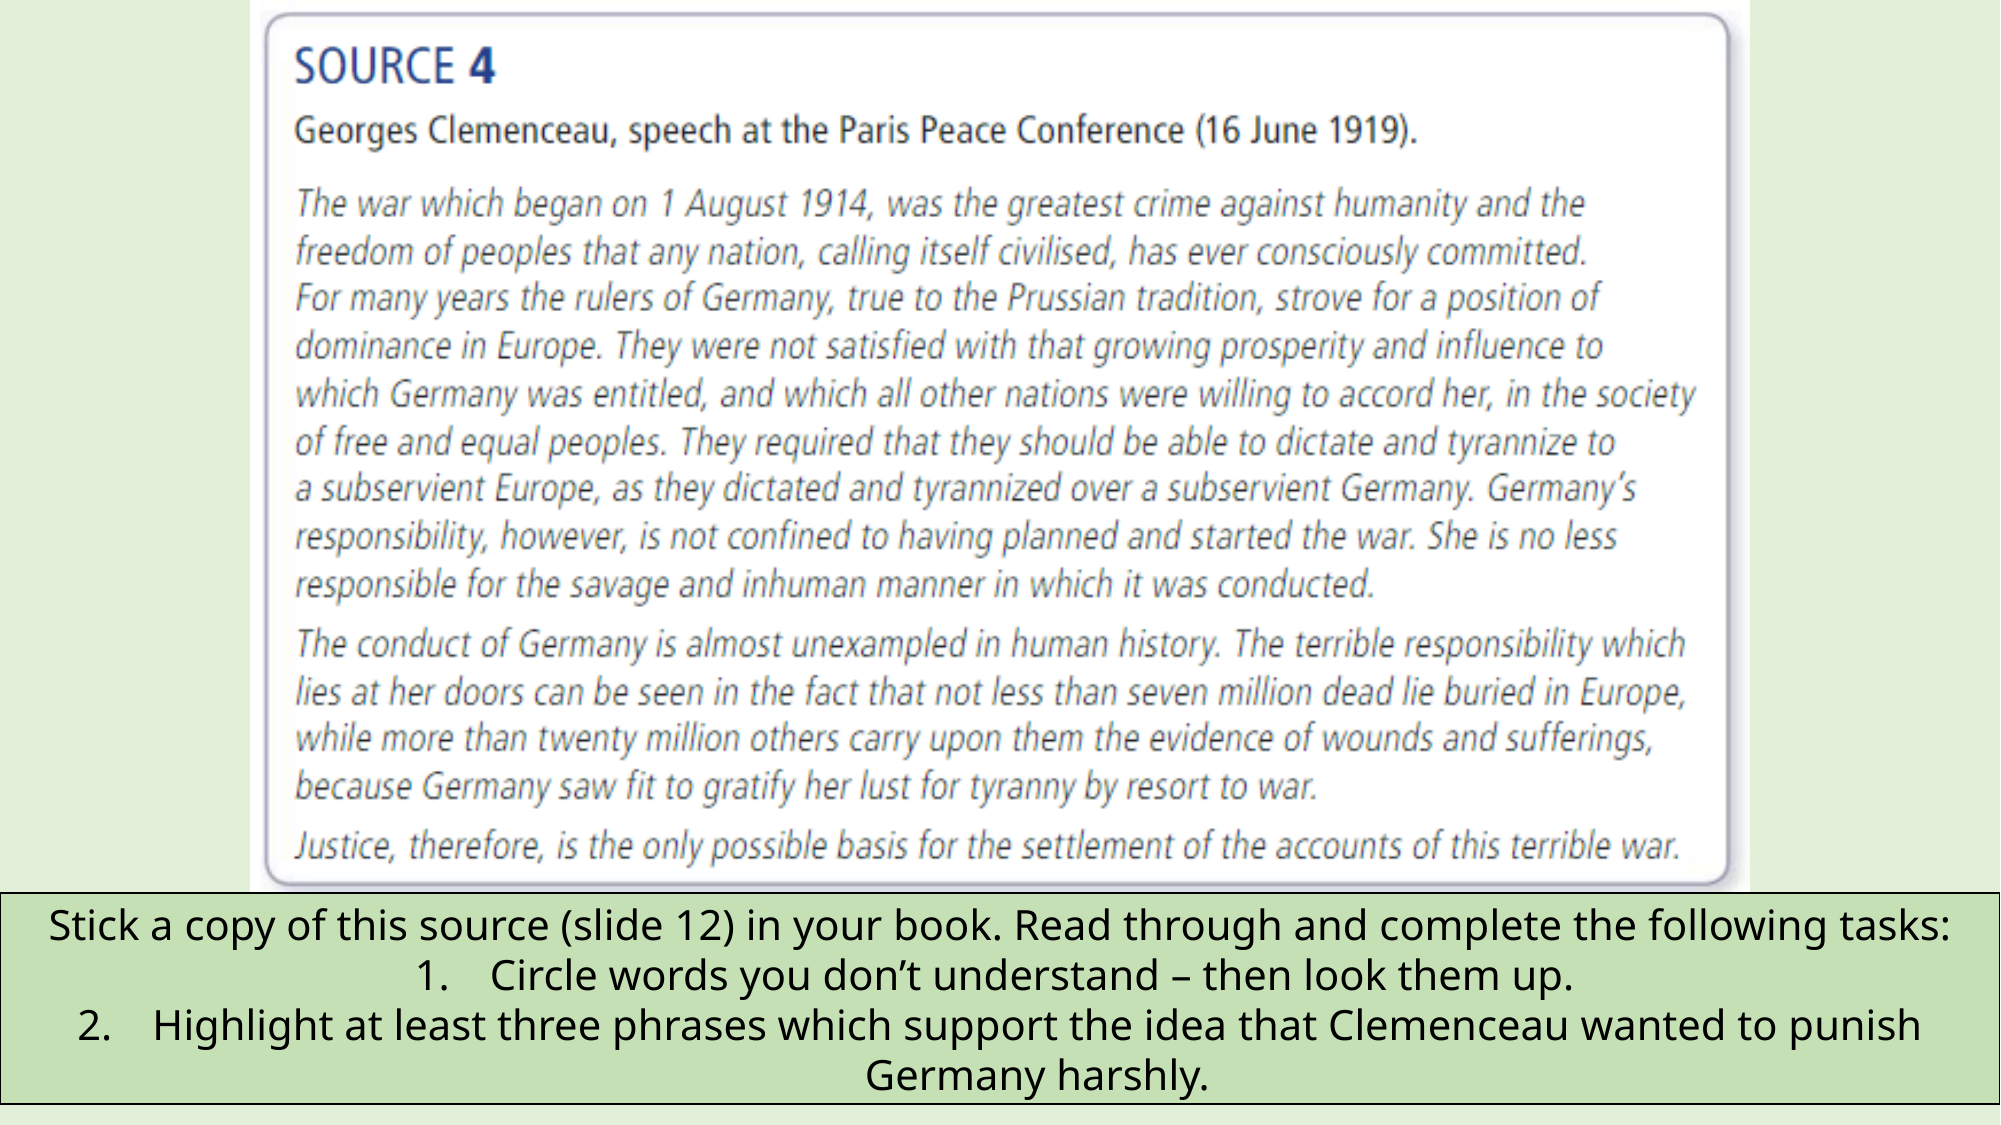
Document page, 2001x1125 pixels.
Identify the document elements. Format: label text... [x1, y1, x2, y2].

picture [249, 0, 1751, 909]
text_box Stick a copy of this source (slide 12) in your book. Read through and complete the following tasks: Circle words you don’t understand – then look them up. Highlight at least three phrases which support the idea that Clemenceau wanted to punish Germany harshly. [0, 892, 2000, 1105]
